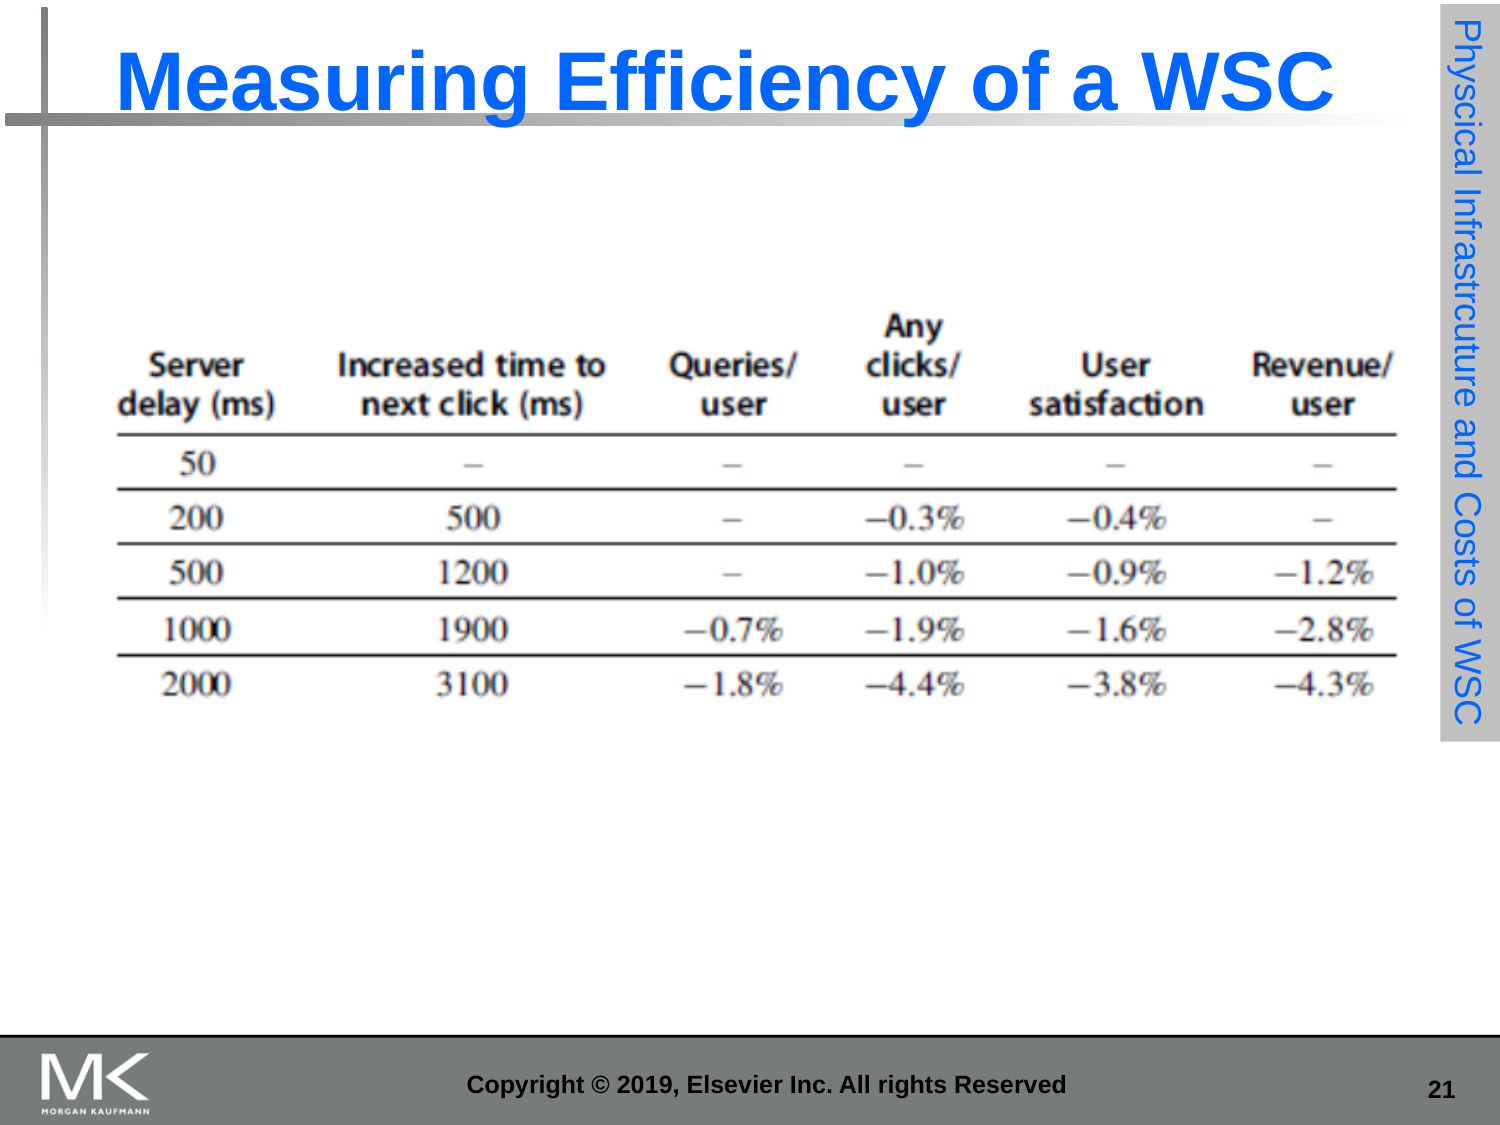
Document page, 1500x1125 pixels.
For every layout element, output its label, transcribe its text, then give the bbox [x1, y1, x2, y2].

picture [107, 302, 1410, 705]
footer Copyright © 2019, Elsevier Inc. All rights Reserved [170, 1046, 1365, 1106]
picture [29, 1046, 160, 1123]
title Measuring Efficiency of a WSC [100, 17, 1440, 135]
text_box Physcical Infrastrcuture and Costs of WSC [1440, 4, 1500, 742]
